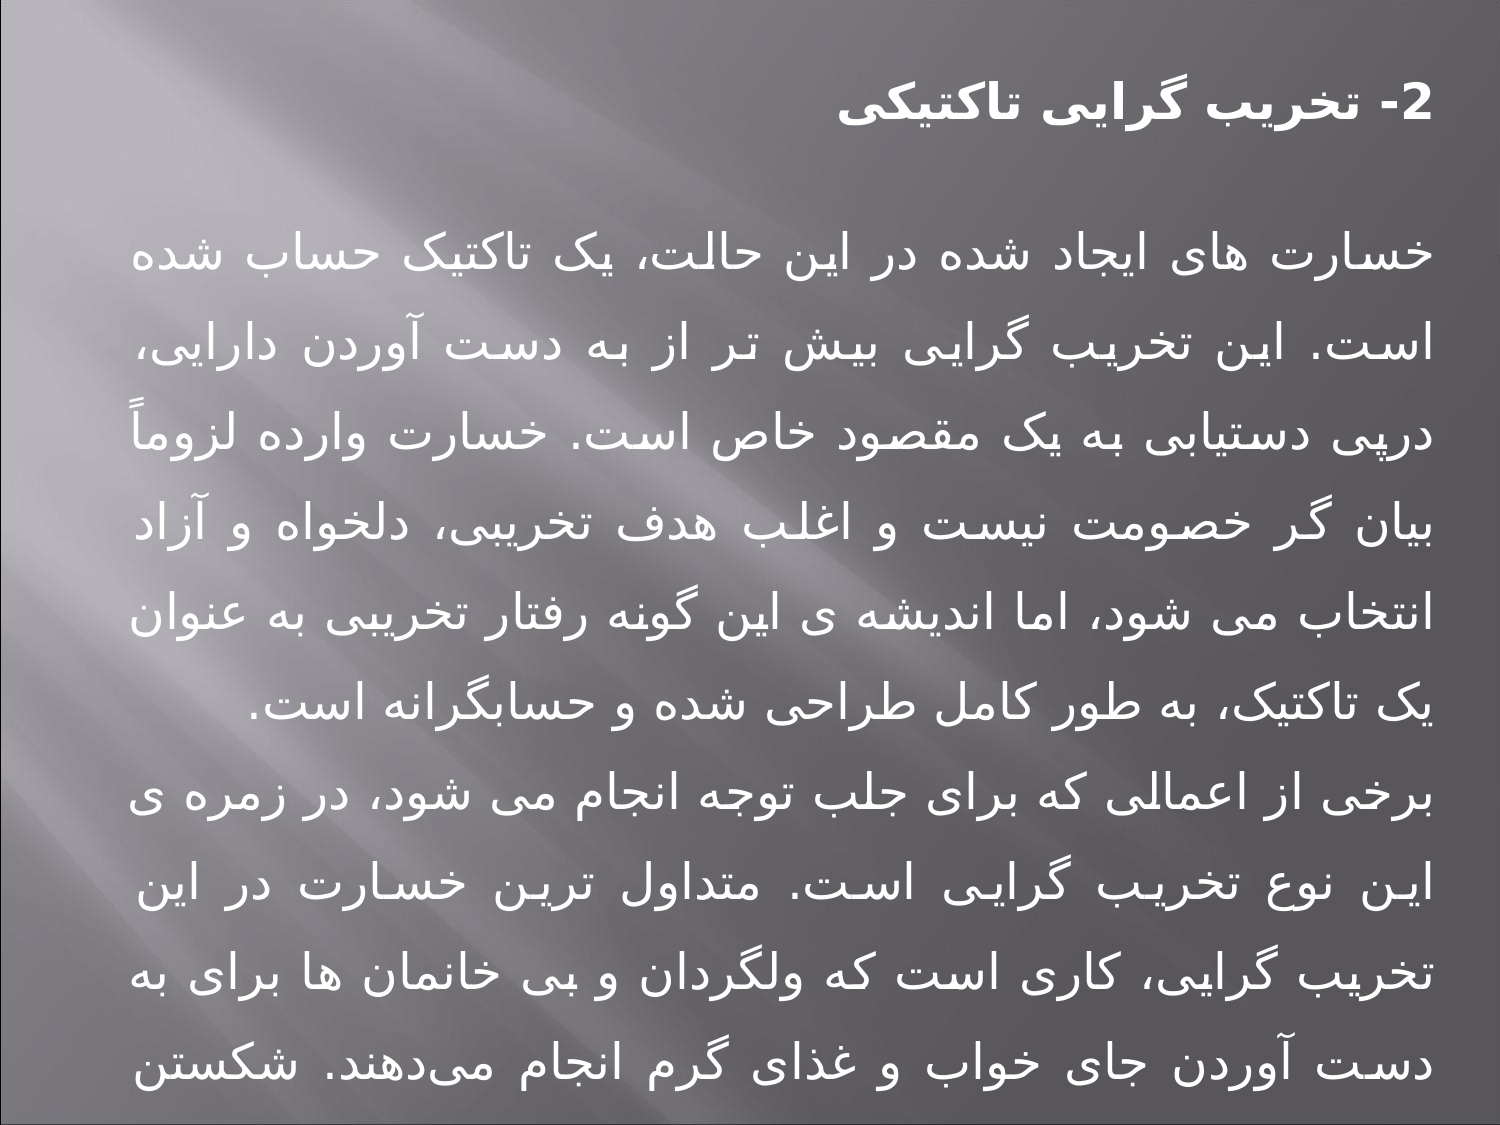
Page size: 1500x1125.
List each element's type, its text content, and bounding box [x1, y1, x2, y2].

picture [0, 0, 1500, 1125]
text_box 2- تخریب گرایی تاکتیکی خسارت های ایجاد شده در این حالت، یک تاکتیک حساب شده است. این تخریب گرایی بیش تر از به دست آوردن دارایی، در‌پی دستیابی به یک مقصود خاص است. خسارت وارده لزوماً بیان گر خصومت نیست و اغلب هدف تخریبی، دلخواه و آزاد انتخاب می شود، اما اندیشه ی این گونه رفتار تخریبی به عنوان یک تاکتیک، به طور کامل طراحی شده و حسابگرانه است. برخی از اعمالی که برای جلب توجه انجام می شود، در زمره ی این نوع تخریب گرایی است. متداول ترین خسارت در این تخریب گرایی، کاری است که ولگردان و بی خانمان ها برای به دست آوردن جای خواب و غذای گرم انجام می‌دهند. شکستن شیشه در حضور پلیس و نیروهای انتظامی از این جمله است. [112, 62, 1450, 1125]
